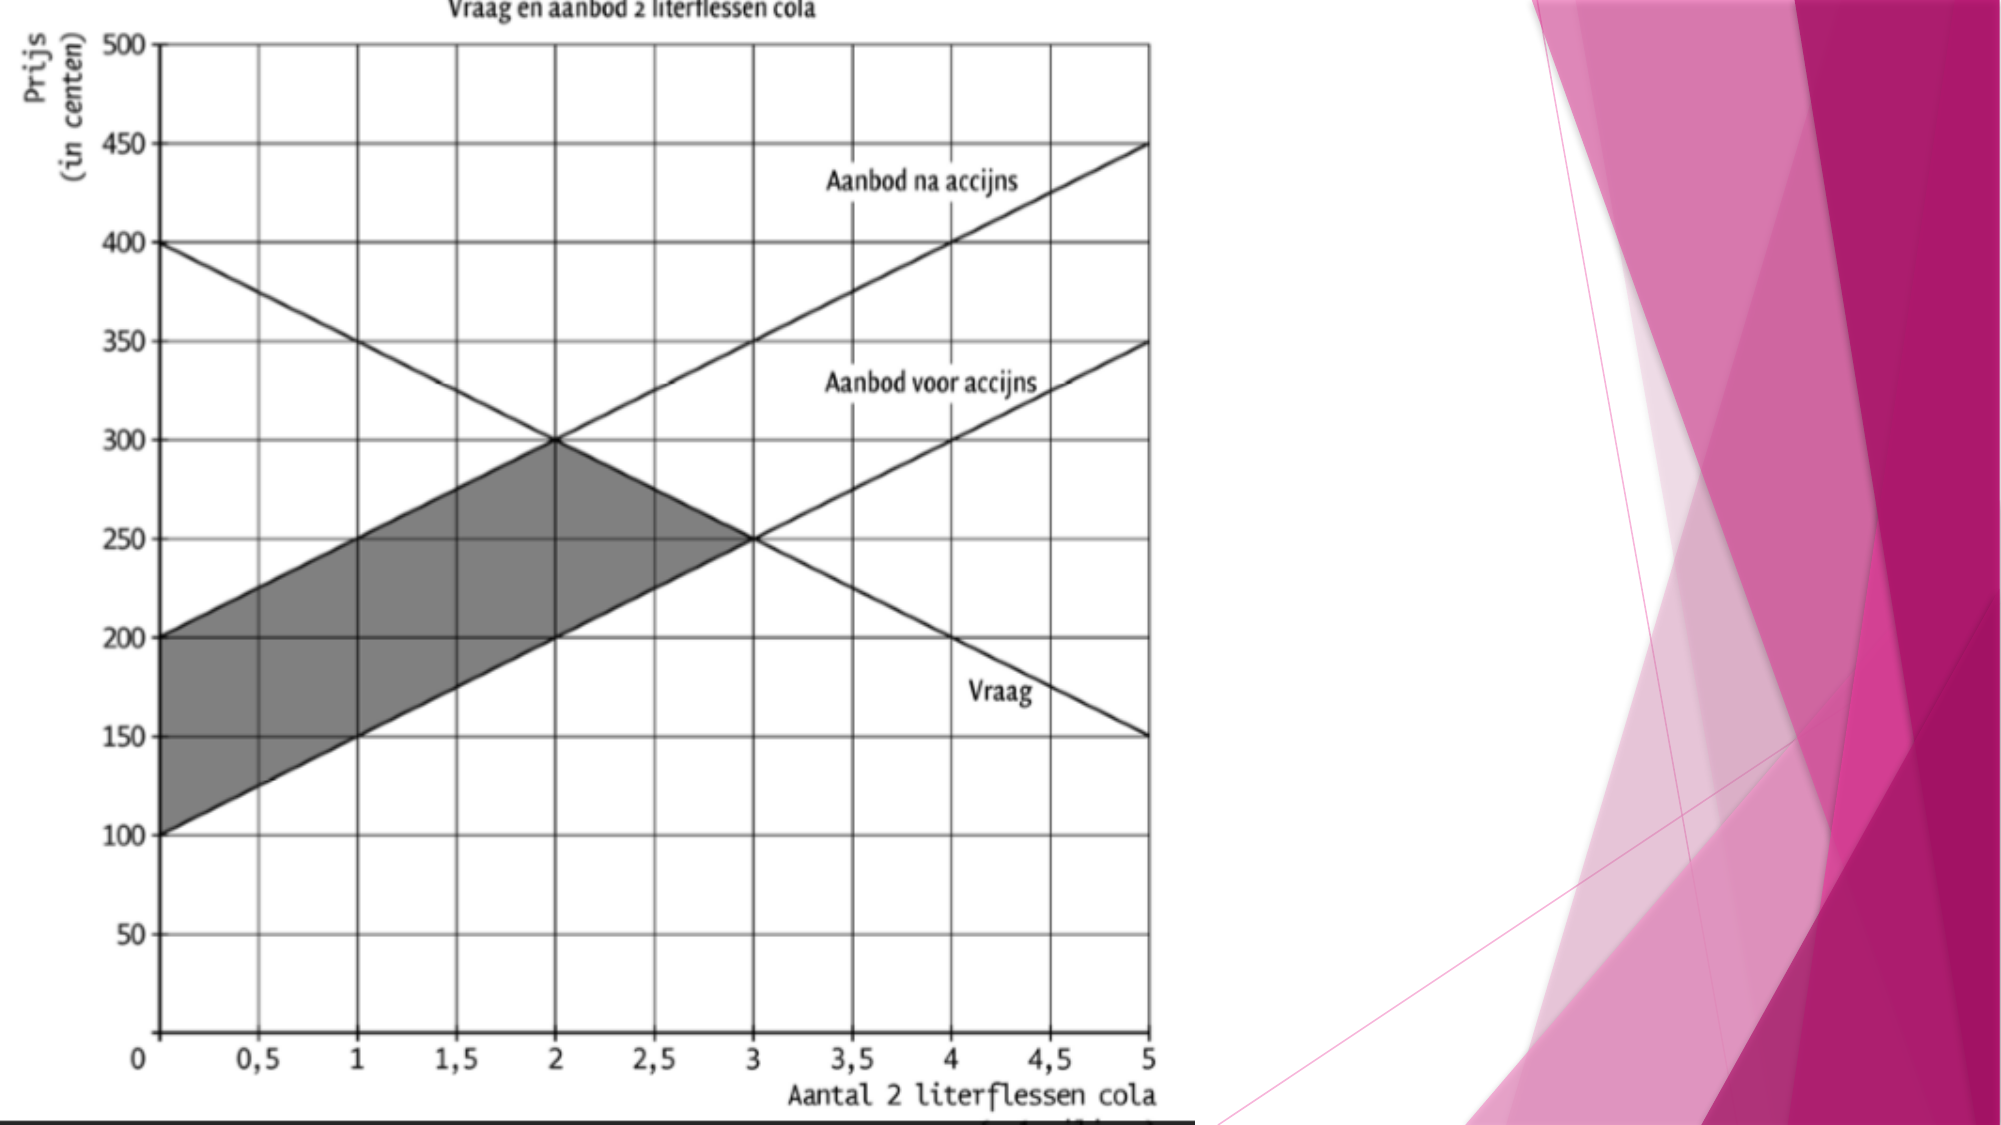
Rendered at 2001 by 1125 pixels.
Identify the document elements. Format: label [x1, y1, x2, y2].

picture [0, 0, 1195, 1125]
